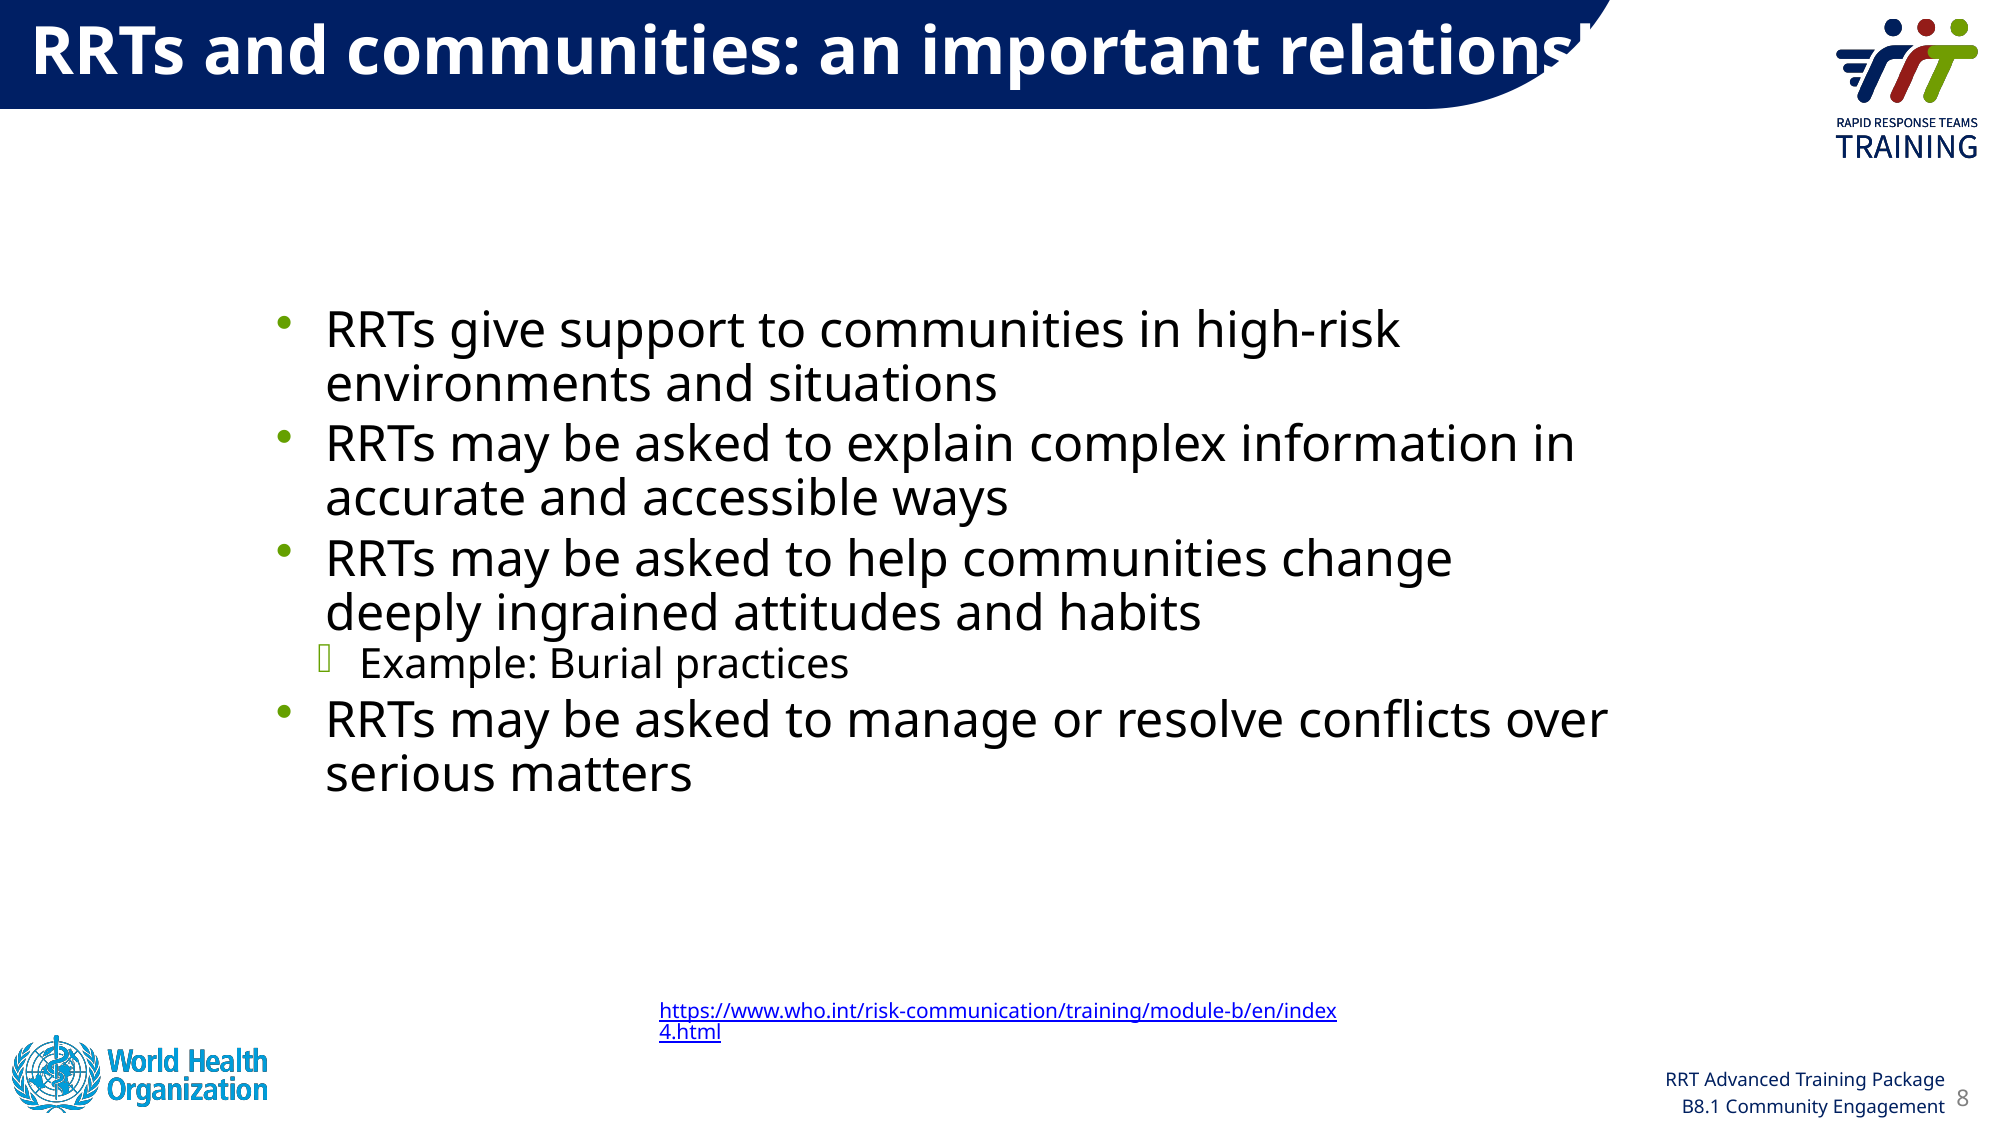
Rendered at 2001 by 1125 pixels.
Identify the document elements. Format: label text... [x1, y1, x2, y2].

picture [36, 1088, 78, 1105]
picture [1835, 19, 1978, 167]
picture [71, 1053, 90, 1091]
picture [59, 1035, 267, 1113]
picture [46, 1056, 54, 1062]
picture [30, 1083, 37, 1091]
text_box RRTs and communities: an important relationship [22, 0, 1732, 106]
picture [50, 1108, 62, 1113]
text_box https://www.who.int/risk-communication/training/module-b/en/index4.html [651, 990, 1348, 1034]
picture [12, 1035, 54, 1068]
picture [34, 1054, 43, 1078]
picture [40, 1062, 47, 1070]
picture [24, 1054, 36, 1087]
picture [22, 1062, 26, 1077]
picture [0, 0, 1636, 109]
list RRTs give support to communities in high-risk environments and situations RRTs may be asked to explain complex information in accurate and accessible ways RRTs may be asked to help communities change deeply ingrained attitudes and habits Example: Burial practices RRTs may be asked to manage or resolve conflicts over serious matters [267, 296, 1733, 829]
picture [12, 1083, 48, 1113]
